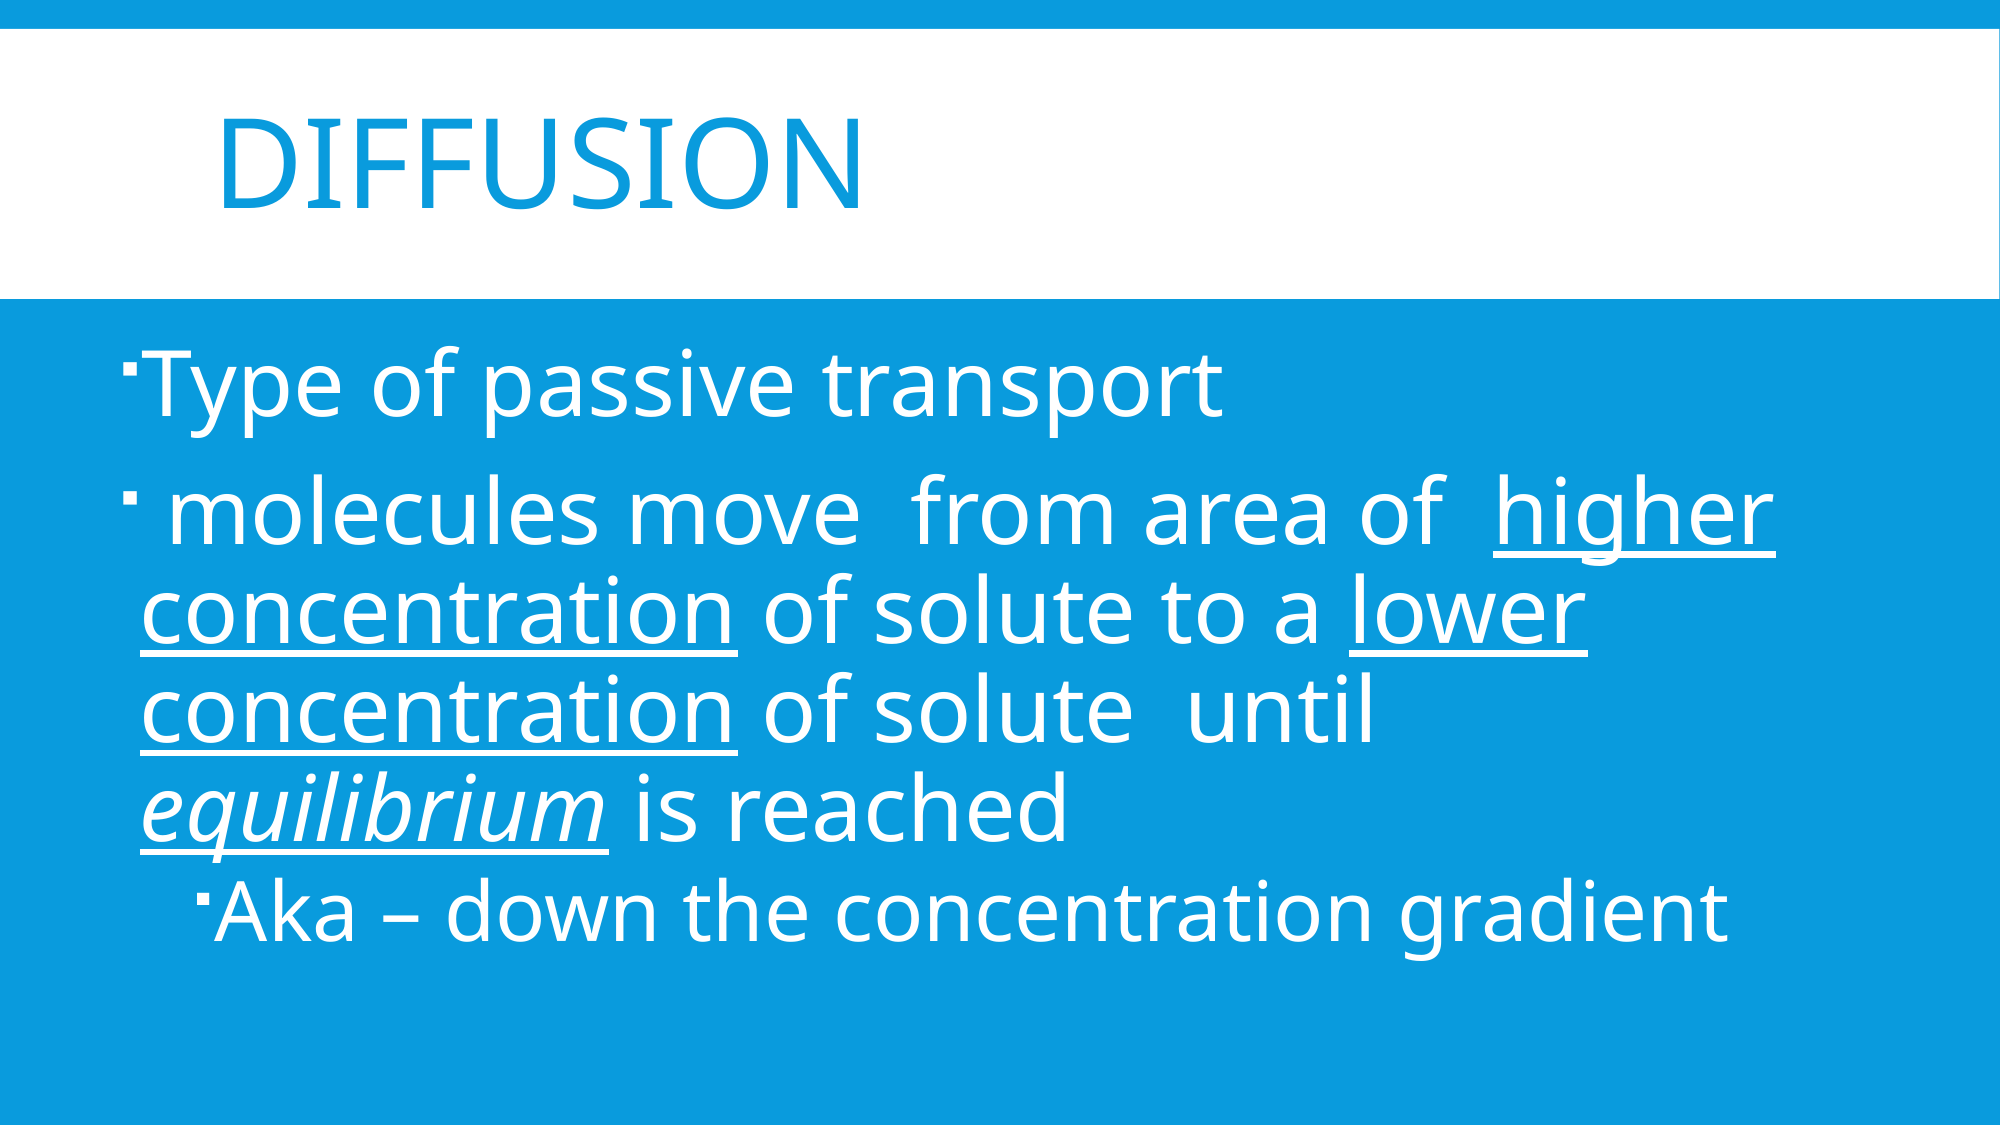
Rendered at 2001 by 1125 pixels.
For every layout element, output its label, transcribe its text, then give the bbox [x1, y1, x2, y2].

title DIFFUSION [197, 46, 1803, 295]
list Type of passive transport molecules move from area of higher concentration of solute to a lower concentration of solute until equilibrium is reached Aka – down the concentration gradient [94, 329, 1803, 1125]
